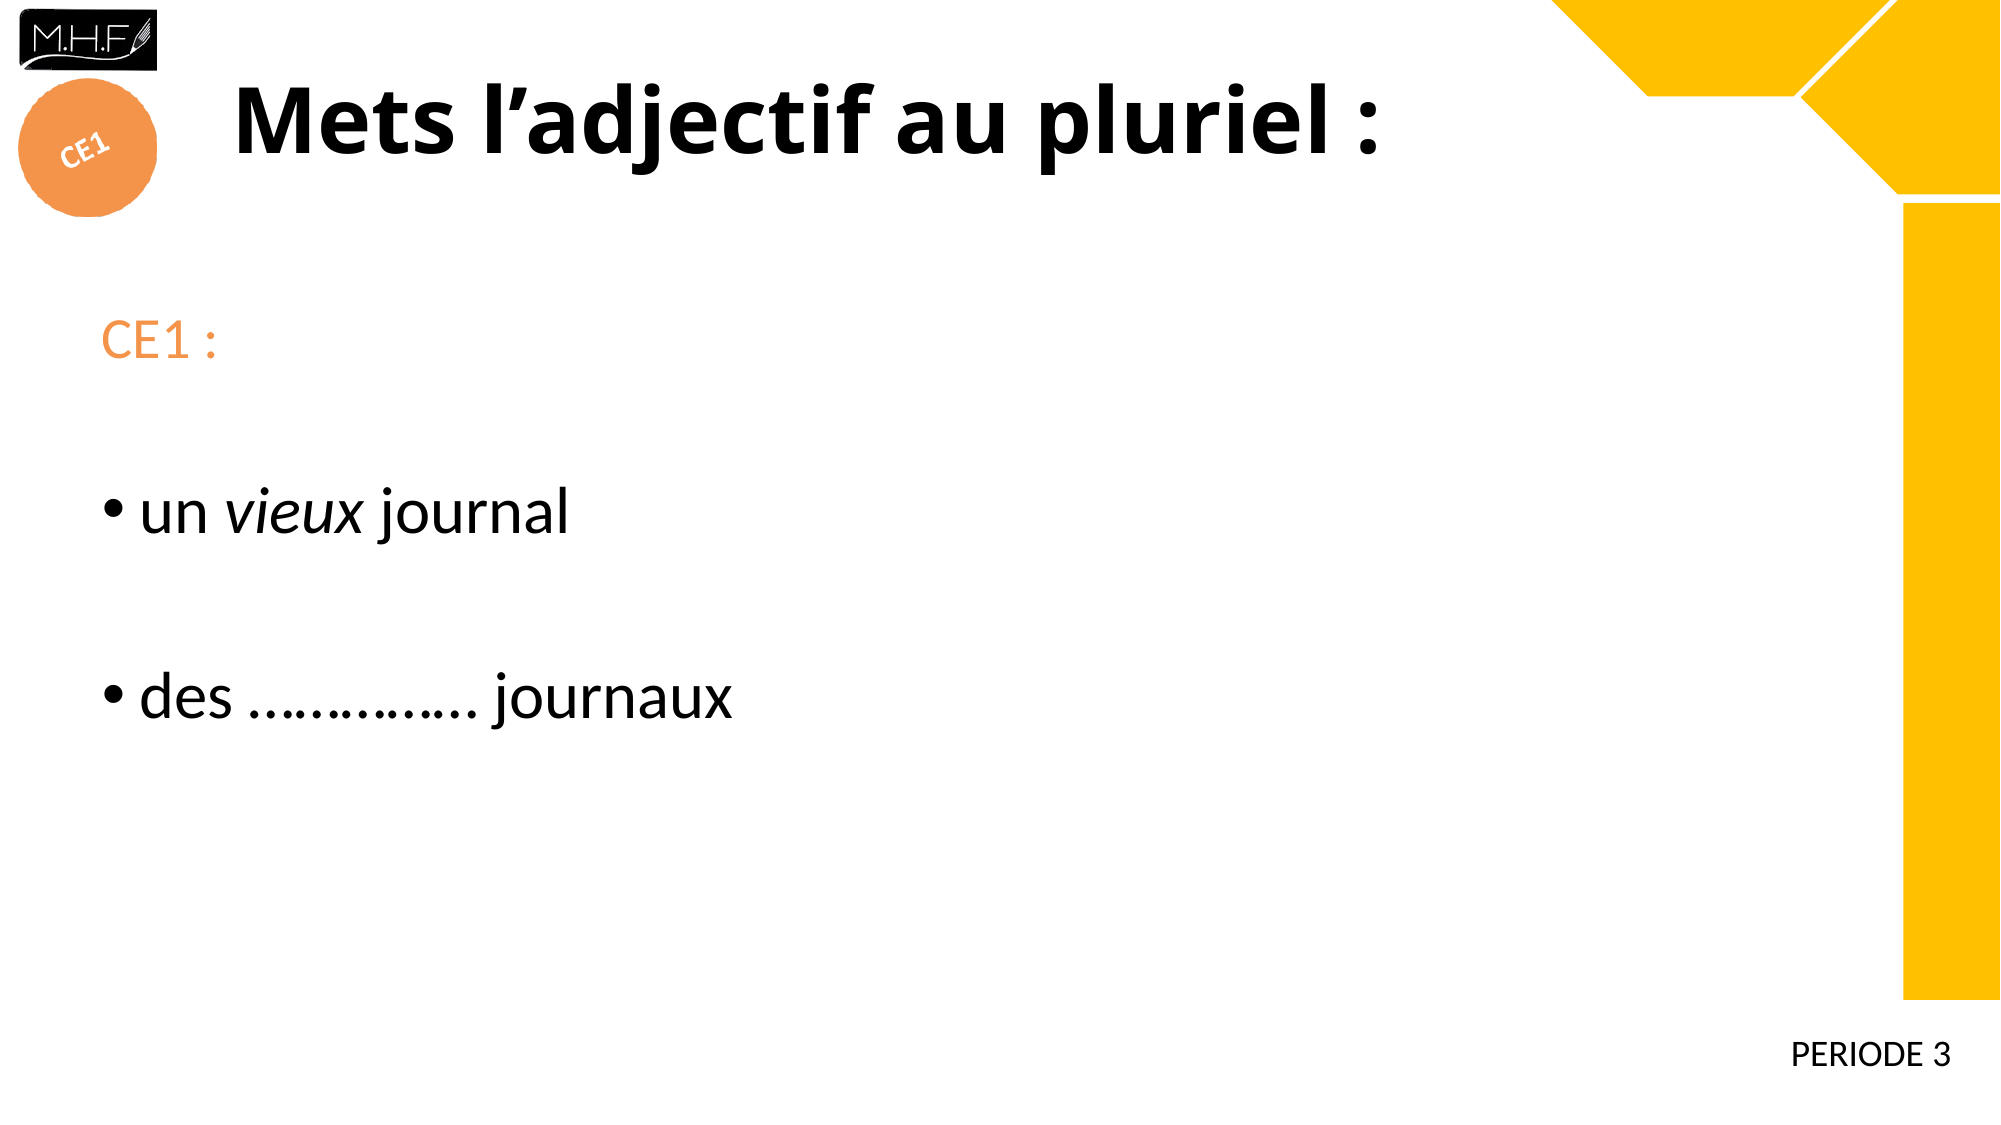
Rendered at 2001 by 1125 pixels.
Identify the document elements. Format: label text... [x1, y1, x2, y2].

text_box [1799, 0, 2000, 196]
text_box [1549, 0, 1892, 98]
text_box [1902, 202, 2000, 1001]
text_box PERIODE 3 [1362, 1021, 1967, 1125]
title Mets l’adjectif au pluriel : [216, 15, 1763, 233]
picture [16, 7, 157, 74]
picture [18, 78, 157, 218]
list CE1 : un vieux journal des …………… journaux [86, 300, 897, 1015]
